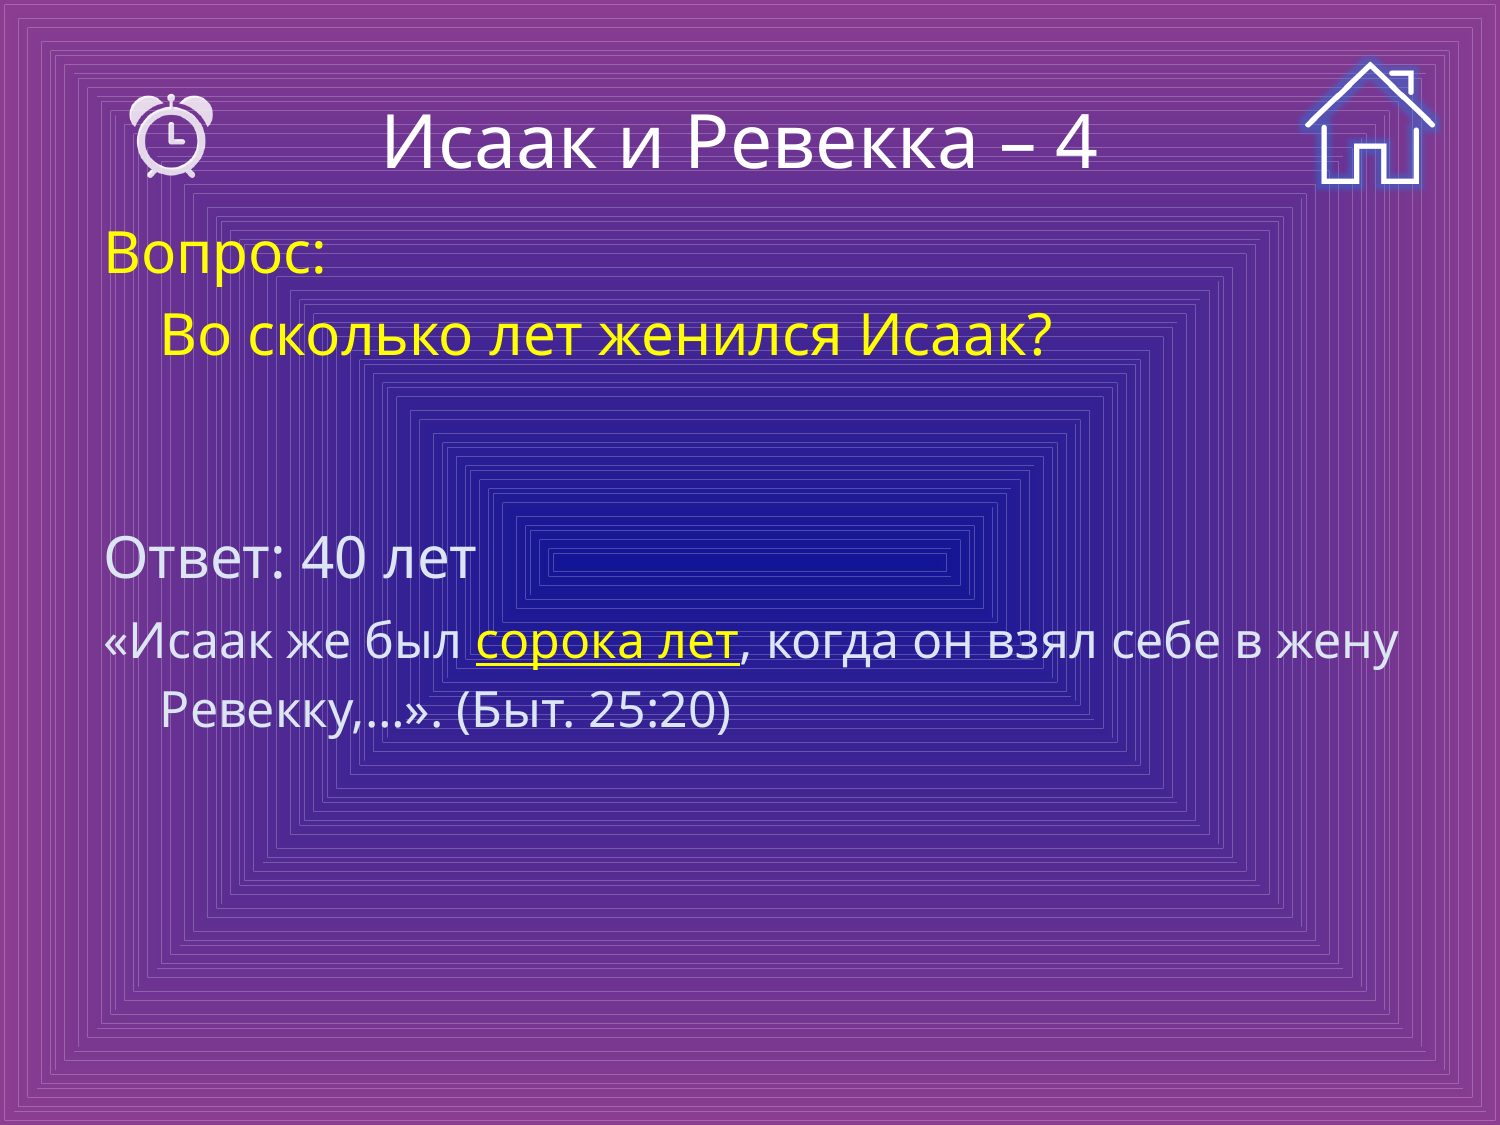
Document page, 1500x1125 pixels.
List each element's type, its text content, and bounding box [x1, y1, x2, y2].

picture [123, 89, 219, 185]
list Ответ: 40 лет «Исаак же был сорока лет, когда он взял себе в жену Ревекку,…». (Быт. 25:20) [88, 503, 1425, 858]
list Вопрос: Во сколько лет женился Исаак? [88, 208, 1437, 457]
title Исаак и Ревекка – 4 [75, 45, 1425, 233]
picture [1304, 54, 1435, 184]
